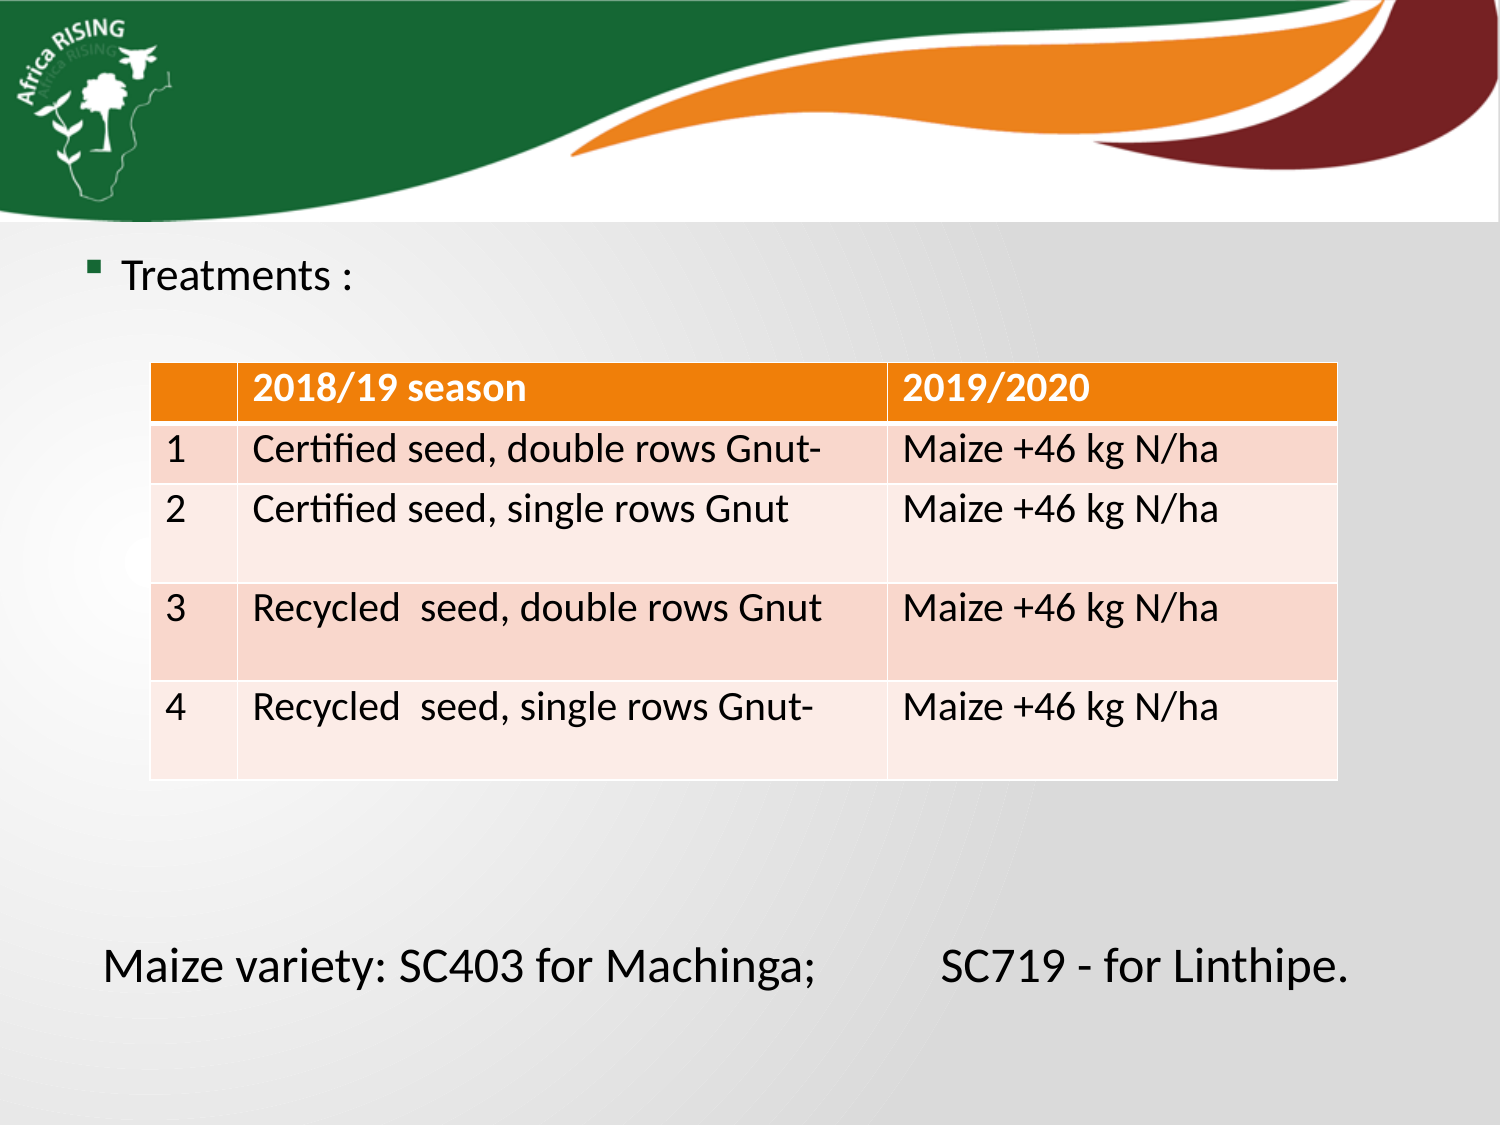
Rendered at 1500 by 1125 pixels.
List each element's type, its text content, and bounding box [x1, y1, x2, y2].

table_cell 1 [151, 426, 237, 483]
table_header 2019/2020 [888, 363, 1337, 421]
table_cell Recycled seed, double rows Gnut [238, 584, 887, 680]
text_box Maize variety: SC403 for Machinga; SC719 - for Linthipe. [87, 924, 1450, 1000]
list Treatments : [50, 237, 1400, 975]
table_header [151, 363, 237, 421]
table_cell Maize +46 kg N/ha [888, 584, 1337, 680]
table_cell 4 [151, 682, 237, 779]
table_cell 2 [151, 485, 237, 582]
table_cell Maize +46 kg N/ha [888, 682, 1337, 779]
table_cell Certified seed, double rows Gnut- [238, 426, 887, 483]
table_cell Maize +46 kg N/ha [888, 426, 1337, 483]
table_cell Certified seed, single rows Gnut [238, 485, 887, 582]
picture [0, 0, 1499, 222]
table_cell Recycled seed, single rows Gnut- [238, 682, 887, 779]
table_cell Maize +46 kg N/ha [888, 485, 1337, 582]
table_header 2018/19 season [238, 363, 887, 421]
table_cell 3 [151, 584, 237, 680]
